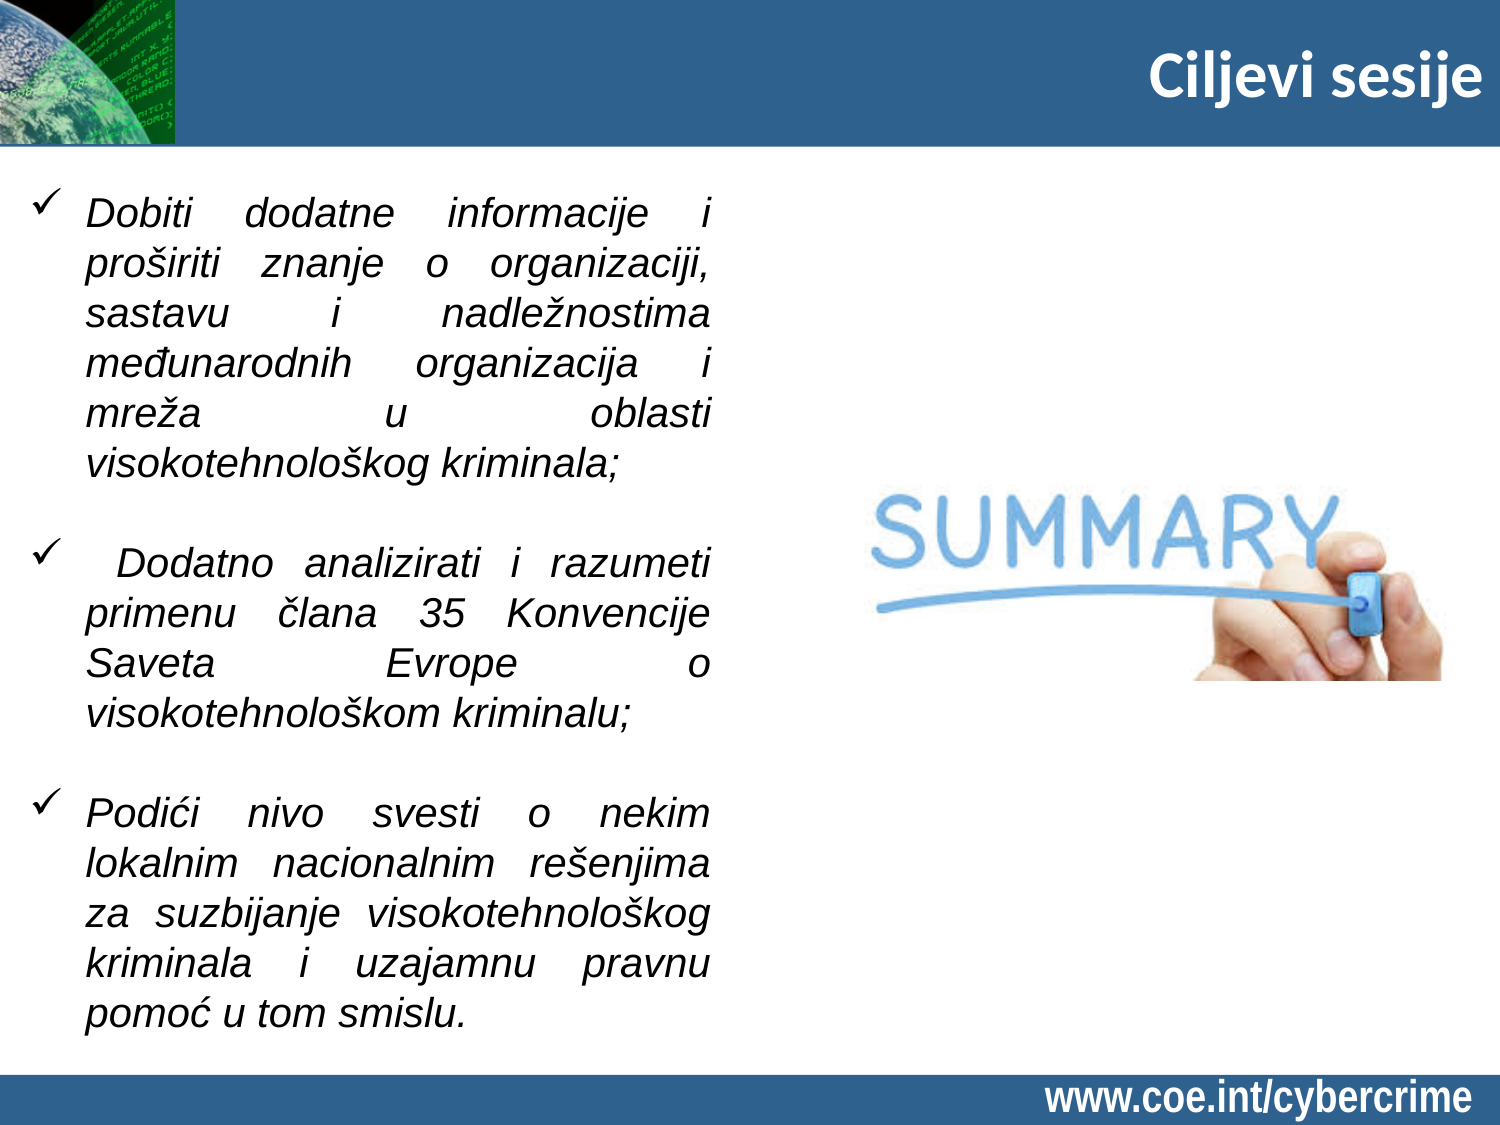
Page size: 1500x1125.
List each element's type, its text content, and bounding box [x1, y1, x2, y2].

text_box Dobiti dodatne informacije i proširiti znanje o organizaciji, sastavu i nadležnostima međunarodnih organizacija i mreža u oblasti visokotehnološkog kriminala; Dodatno analizirati i razumeti primenu člana 35 Konvencije Saveta Evrope o visokotehnološkom kriminalu; Podići nivo svesti o nekim lokalnim nacionalnim rešenjima za suzbijanje visokotehnološkog kriminala i uzajamnu pravnu pomoć u tom smislu. [14, 177, 726, 1043]
picture [0, 0, 175, 144]
text_box [0, 1073, 1030, 1125]
picture [794, 443, 1461, 682]
text_box Ciljevi sesije [177, 0, 1500, 149]
text_box www.coe.int/cybercrime [1030, 1059, 1500, 1125]
